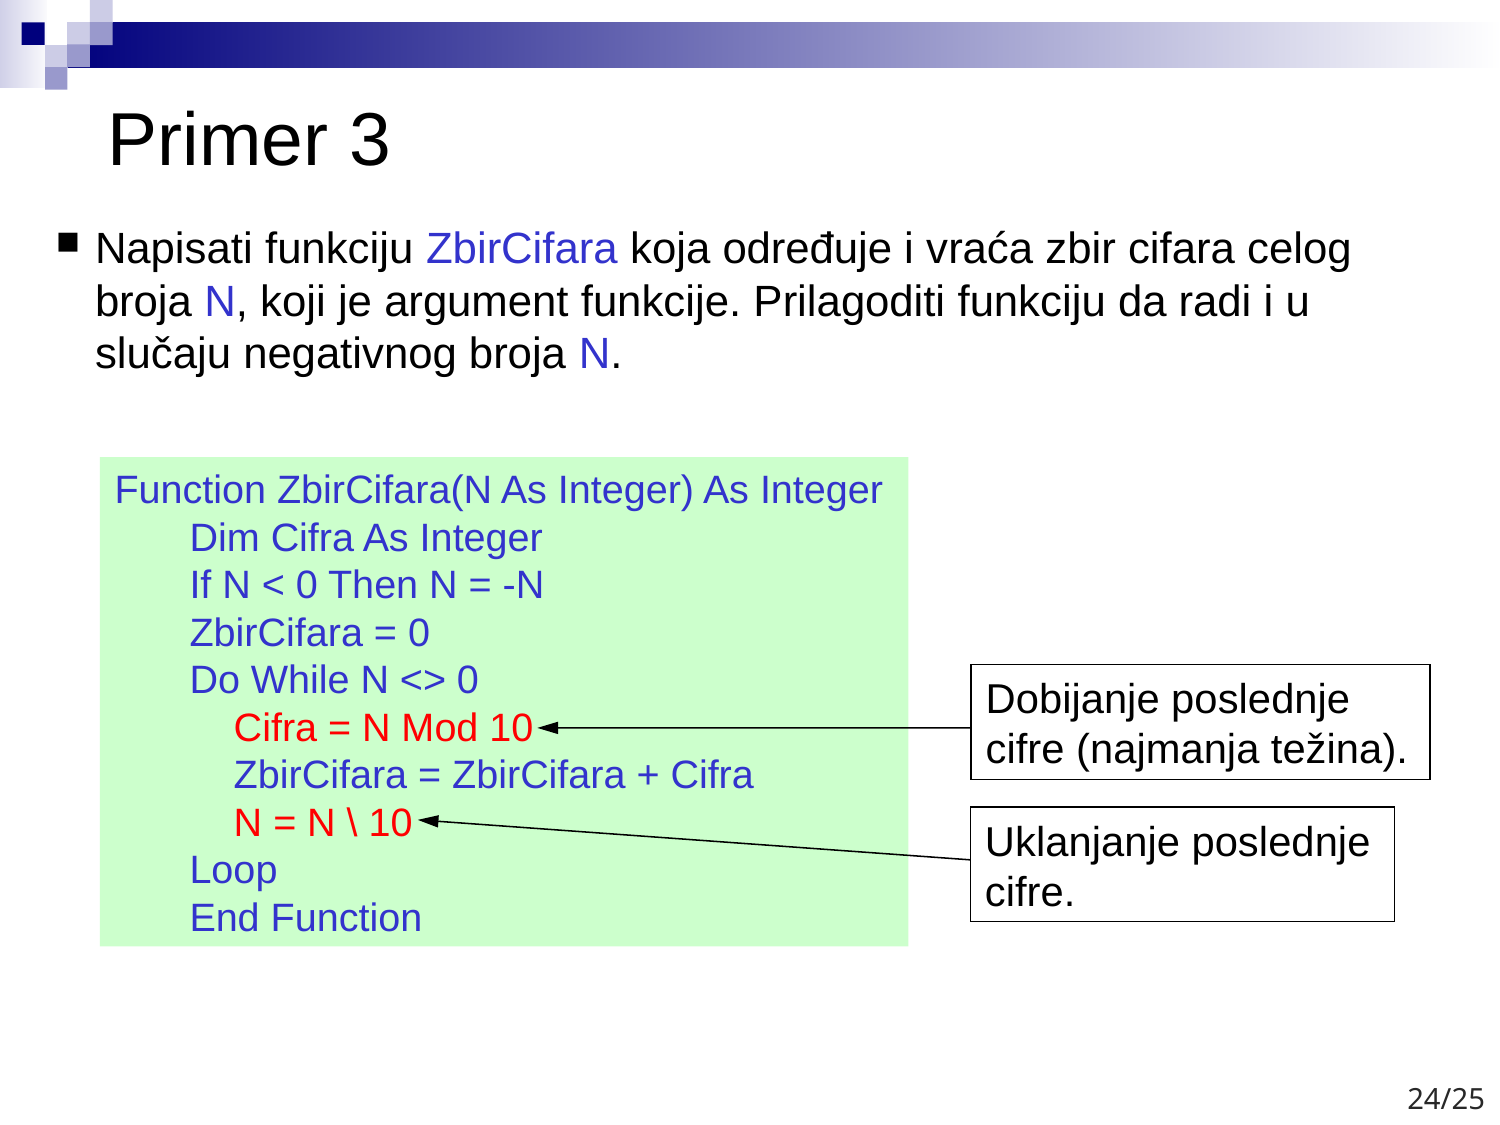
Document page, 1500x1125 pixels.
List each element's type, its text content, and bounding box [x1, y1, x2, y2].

list Napisati funkciju ZbirCifara koja određuje i vraća zbir cifara celog broja N, koji je argument funkcije. Prilagoditi funkciju da radi i u slučaju negativnog broja N. [46, 212, 1462, 399]
text_box Dobijanje poslednje cifre (najmanja težina). [970, 664, 1431, 780]
text_box 24/25 [1374, 1072, 1500, 1123]
text_box Function ZbirCifara(N As Integer) As Integer Dim Cifra As Integer If N < 0 Then N = -N ZbirCifara = 0 Do While N <> 0 Cifra = N Mod 10 ZbirCifara = ZbirCifara + Cifra N = N \ 10 Loop End Function [99, 457, 909, 947]
text_box [417, 815, 971, 860]
title Primer 3 [92, 75, 411, 197]
text_box Uklanjanje poslednje cifre. [970, 806, 1395, 922]
text_box [537, 721, 971, 735]
